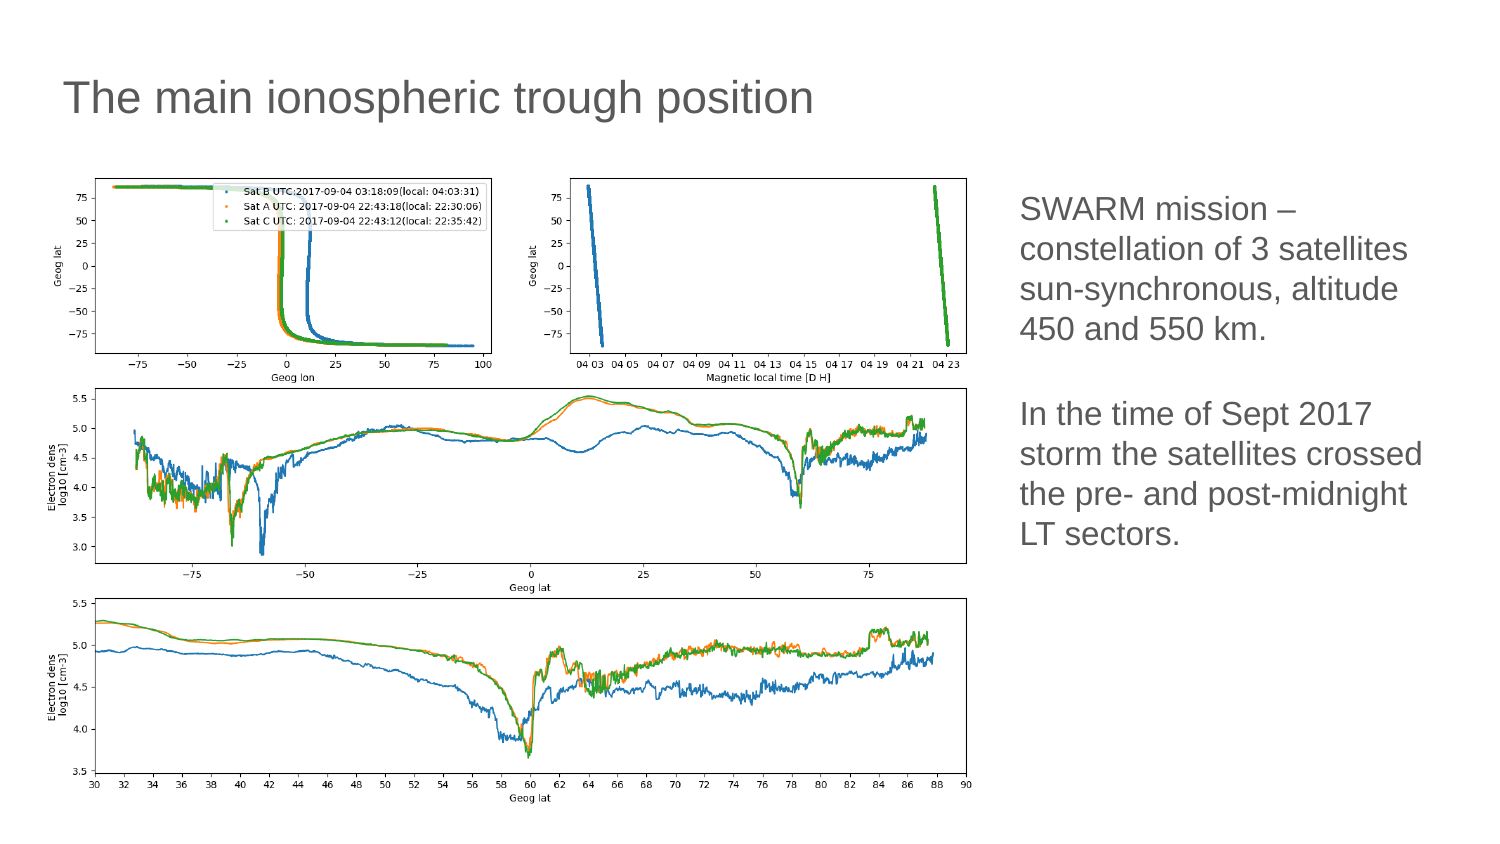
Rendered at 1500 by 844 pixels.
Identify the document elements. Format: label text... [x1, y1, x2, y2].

text_box The main ionospheric trough position [48, 52, 1446, 147]
picture [29, 149, 1005, 823]
text_box SWARM mission – constellation of 3 satellites sun-synchronous, altitude 450 and 550 km. In the time of Sept 2017 storm the satellites crossed the pre- and post-midnight LT sectors. [1008, 179, 1440, 417]
